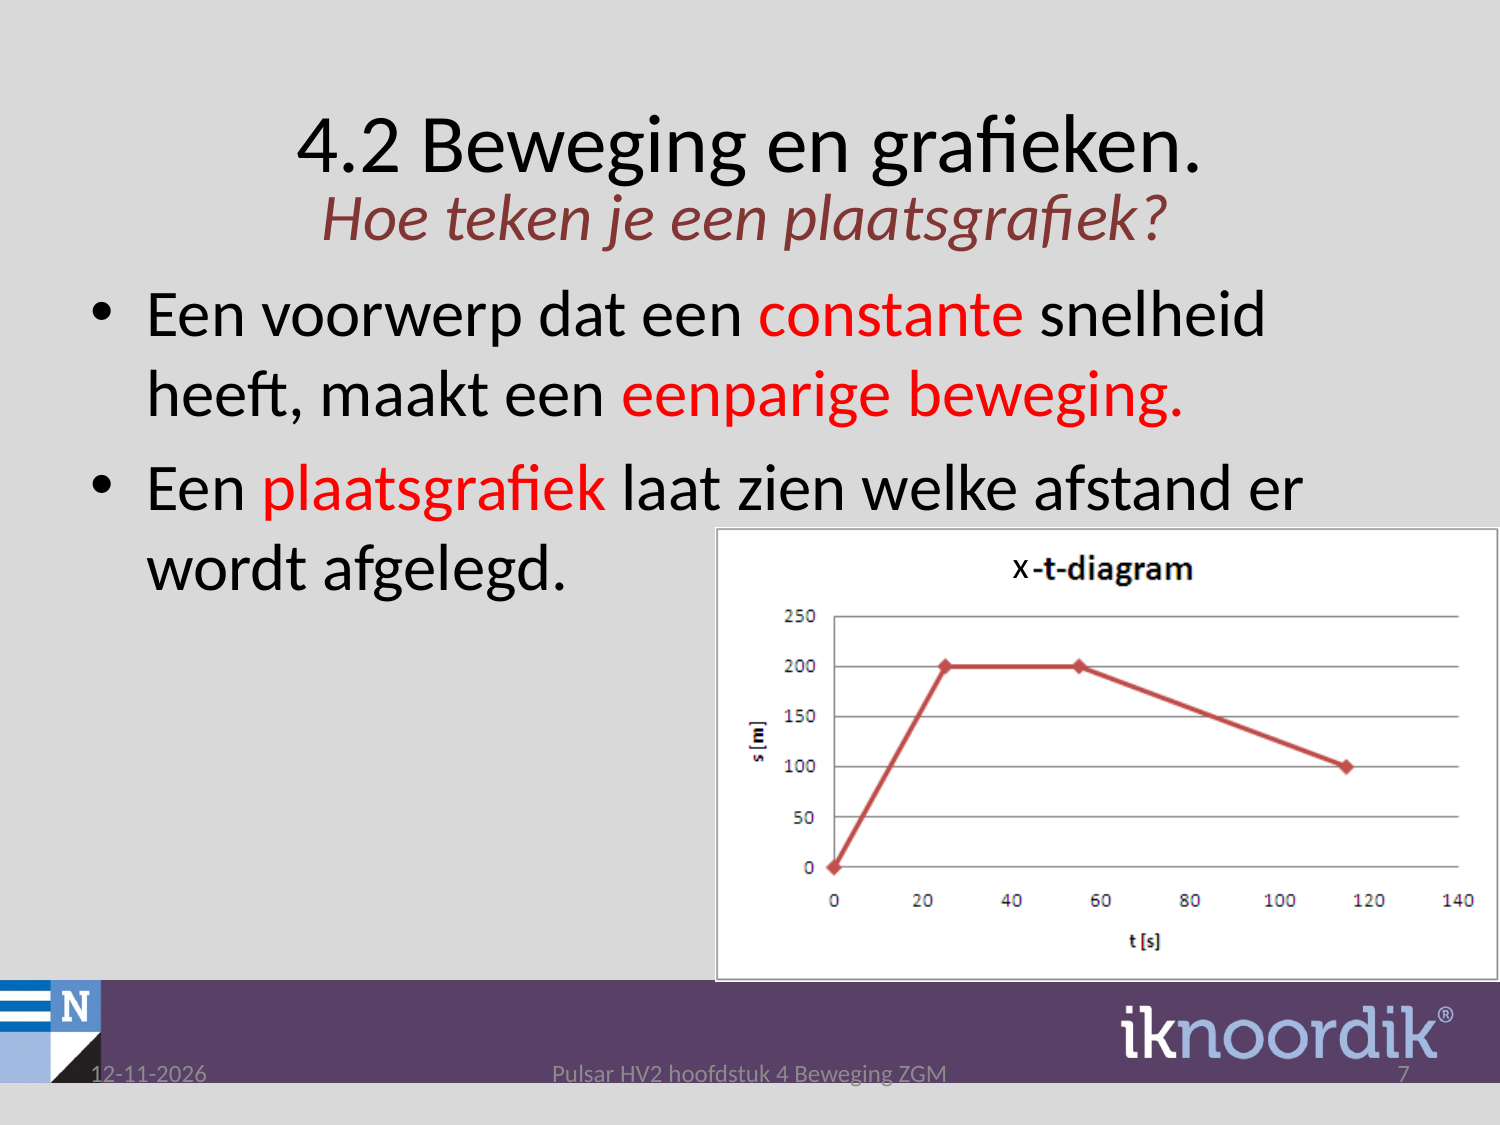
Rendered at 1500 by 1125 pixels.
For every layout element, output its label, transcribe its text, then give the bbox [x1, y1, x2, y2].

text_box Hoe teken je een plaatsgrafiek? [306, 166, 1193, 262]
footer Pulsar HV2 hoofdstuk 4 Beweging ZGM [512, 1042, 988, 1103]
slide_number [75, 1042, 425, 1103]
title 4.2 Beweging en grafieken. [74, 44, 1426, 233]
list Een voorwerp dat een constante snelheid heeft, maakt een eenparige beweging. Een plaatsgrafiek laat zien welke afstand er wordt afgelegd. [74, 262, 1426, 1006]
slide_number 7 [1074, 1042, 1425, 1103]
picture [0, 526, 1500, 1083]
